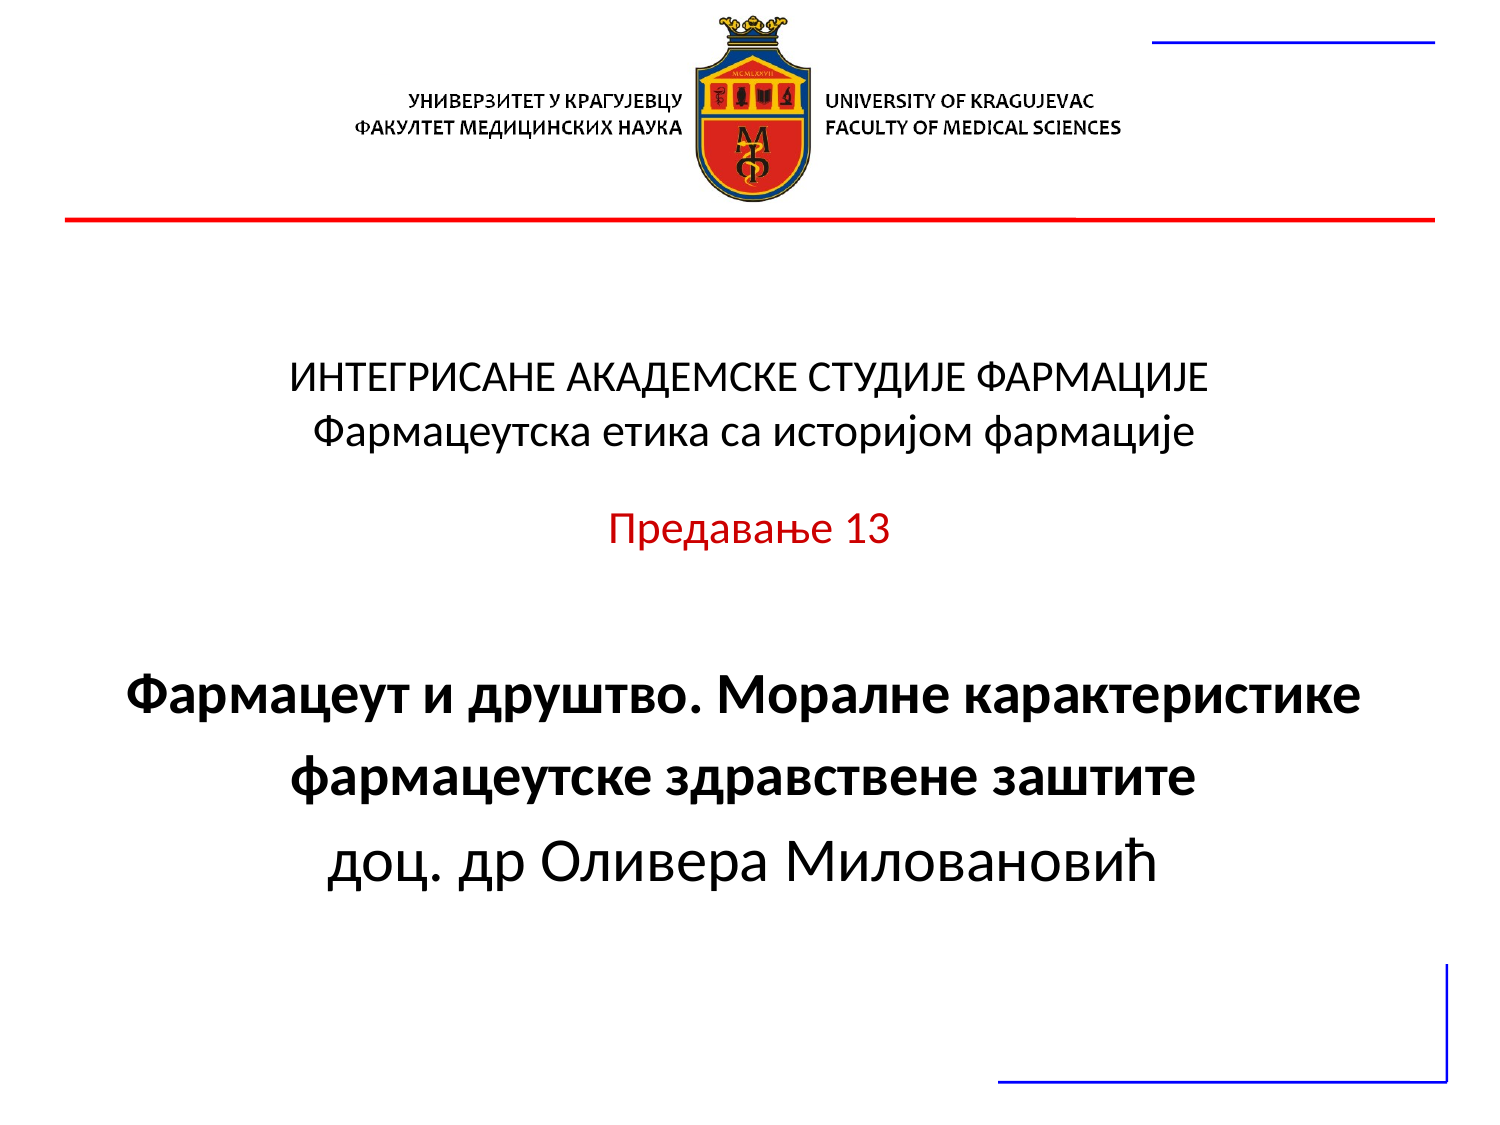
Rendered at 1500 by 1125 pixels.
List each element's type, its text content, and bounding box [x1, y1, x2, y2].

subtitle Фармацеут и друштво. Моралне карактеристике фармацеутске здравствене заштите доц. др Оливера Миловановић [41, 571, 1447, 997]
picture [324, 11, 1152, 208]
title ИНТЕГРИСАНЕ АКАДЕМСКЕ СТУДИЈЕ ФАРМАЦИЈЕ Фармацеутска етика са историјом фармације Предавање 13 [75, 231, 1424, 563]
